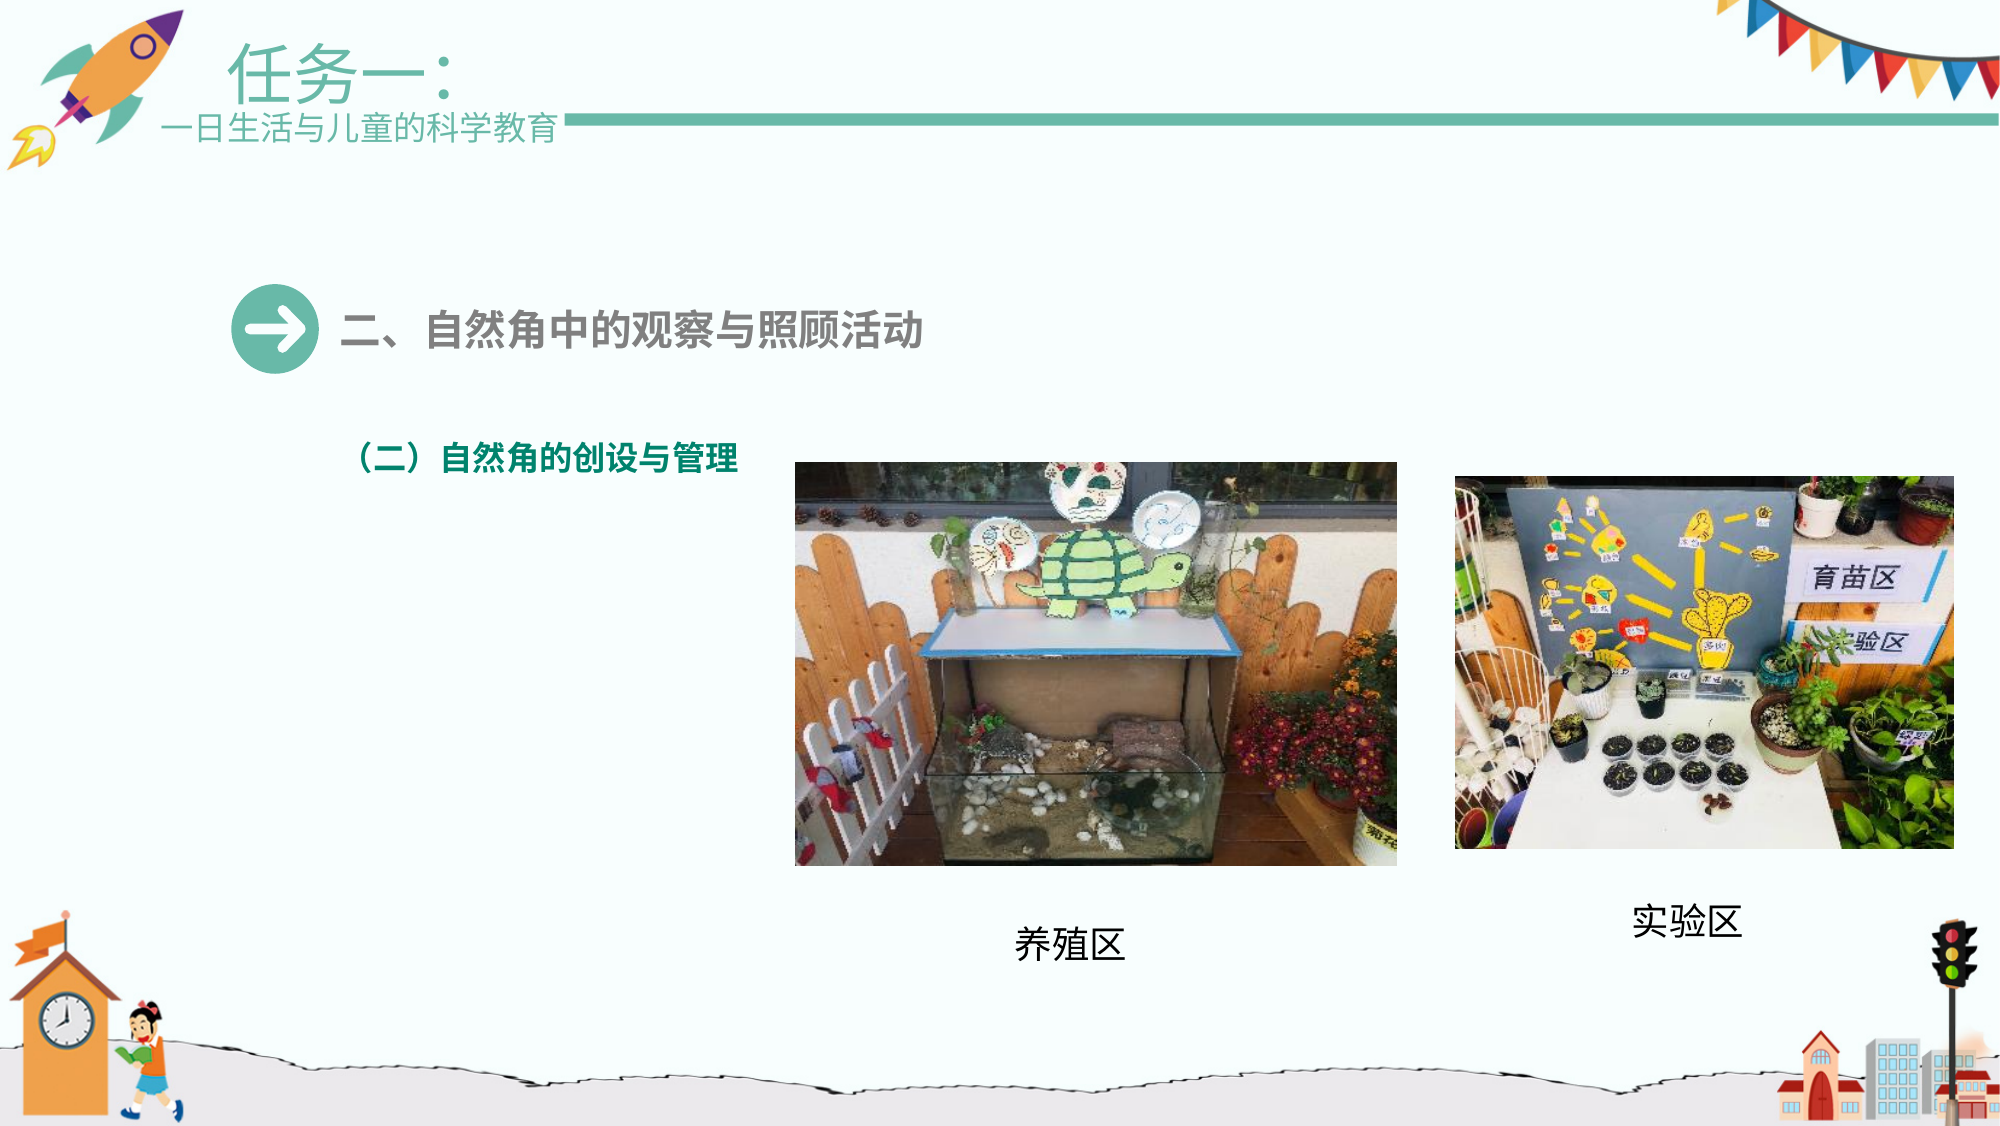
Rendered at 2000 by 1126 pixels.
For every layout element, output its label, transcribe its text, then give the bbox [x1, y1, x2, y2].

text_box 实验区 [1616, 890, 1861, 951]
picture [0, 0, 2000, 1126]
text_box 养殖区 [999, 914, 1244, 974]
text_box （二）自然角的创设与管理 [325, 410, 1769, 485]
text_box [155, 32, 1999, 148]
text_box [231, 283, 939, 375]
